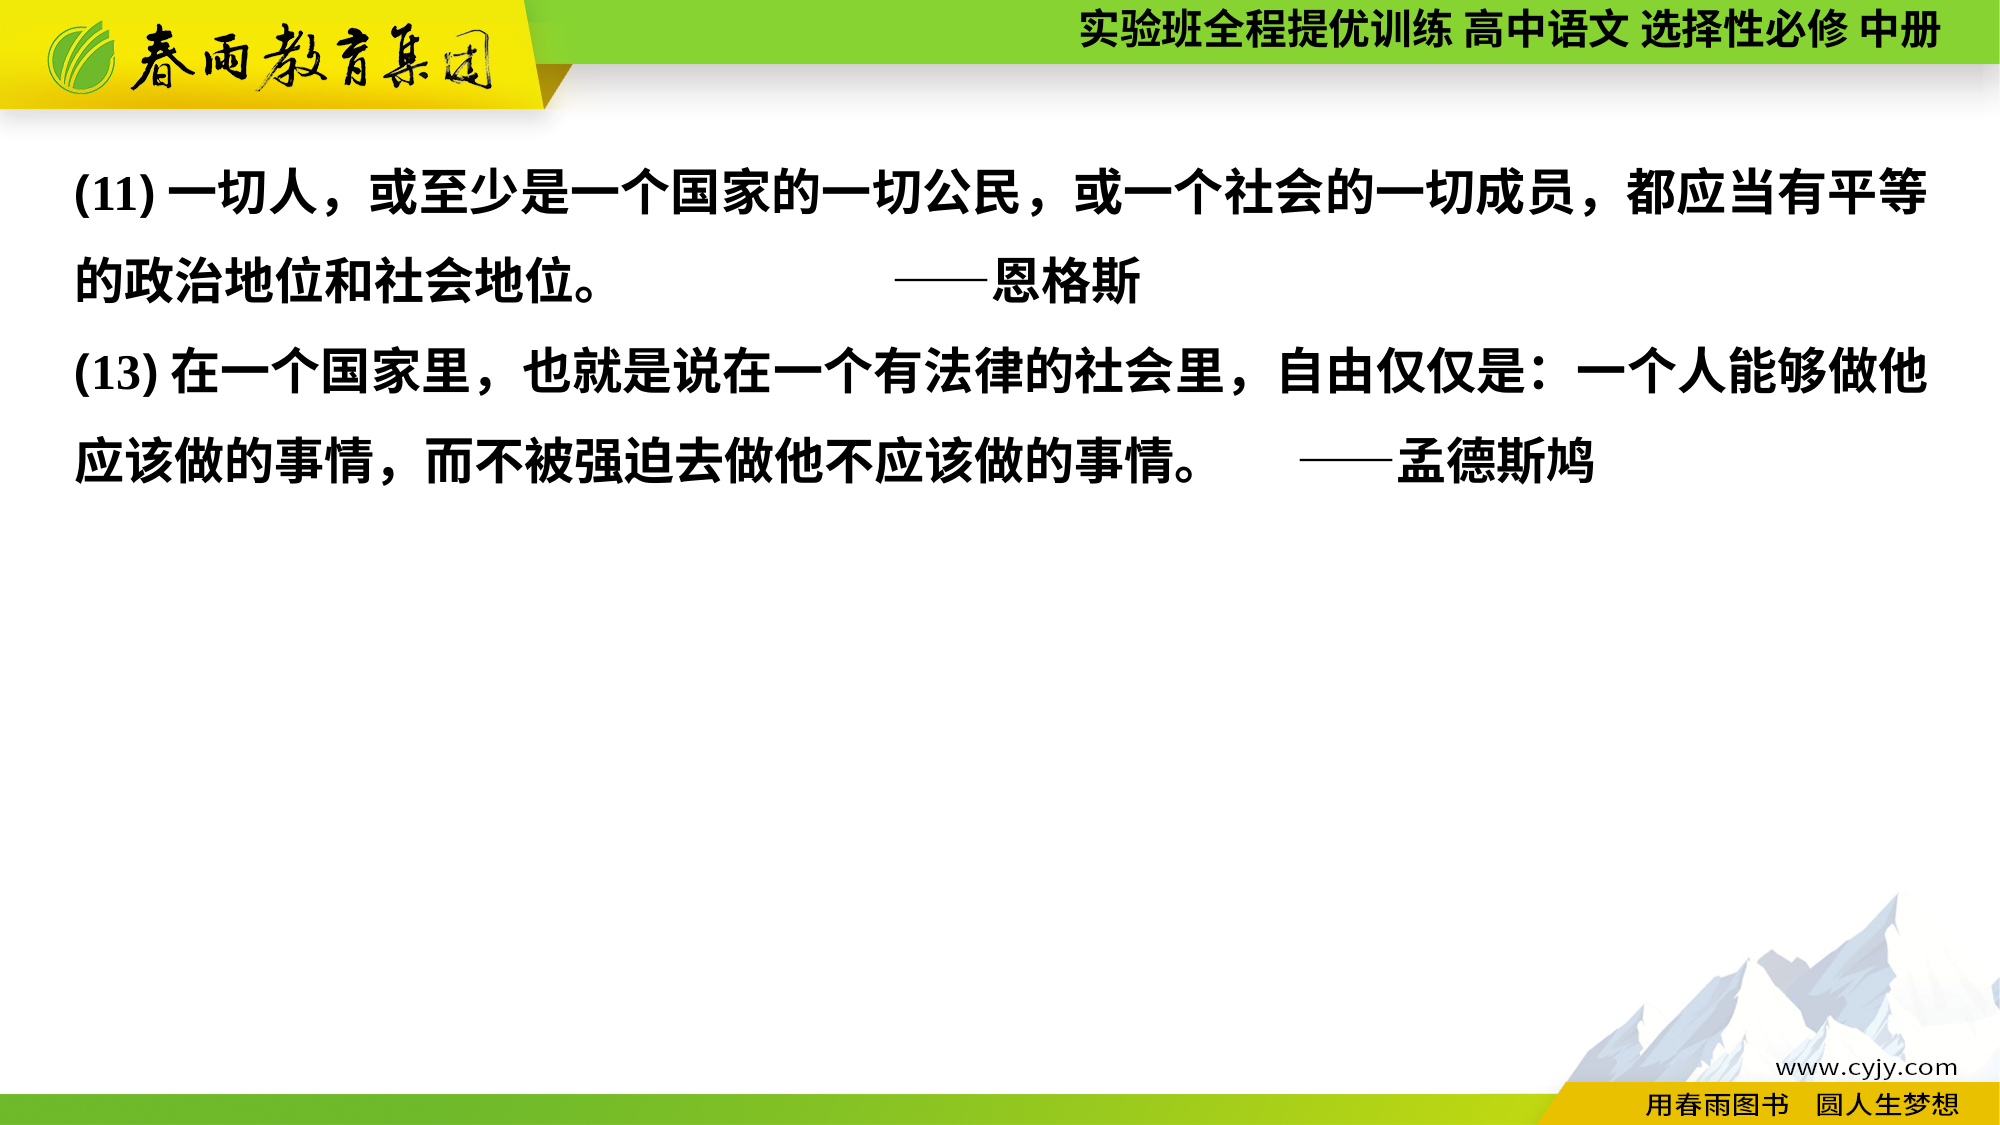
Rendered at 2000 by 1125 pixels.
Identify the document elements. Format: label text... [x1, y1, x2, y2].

list (11)一切人，或至少是一个国家的一切公民，或一个社会的一切成员，都应当有平等的政治地位和社会地位。 ——恩格斯 (13)在一个国家里，也就是说在一个有法律的社会里，自由仅仅是：一个人能够做他应该做的事情，而不被强迫去做他不应该做的事情。 ——孟德斯鸠 [59, 122, 1944, 502]
picture [0, 0, 2000, 1125]
